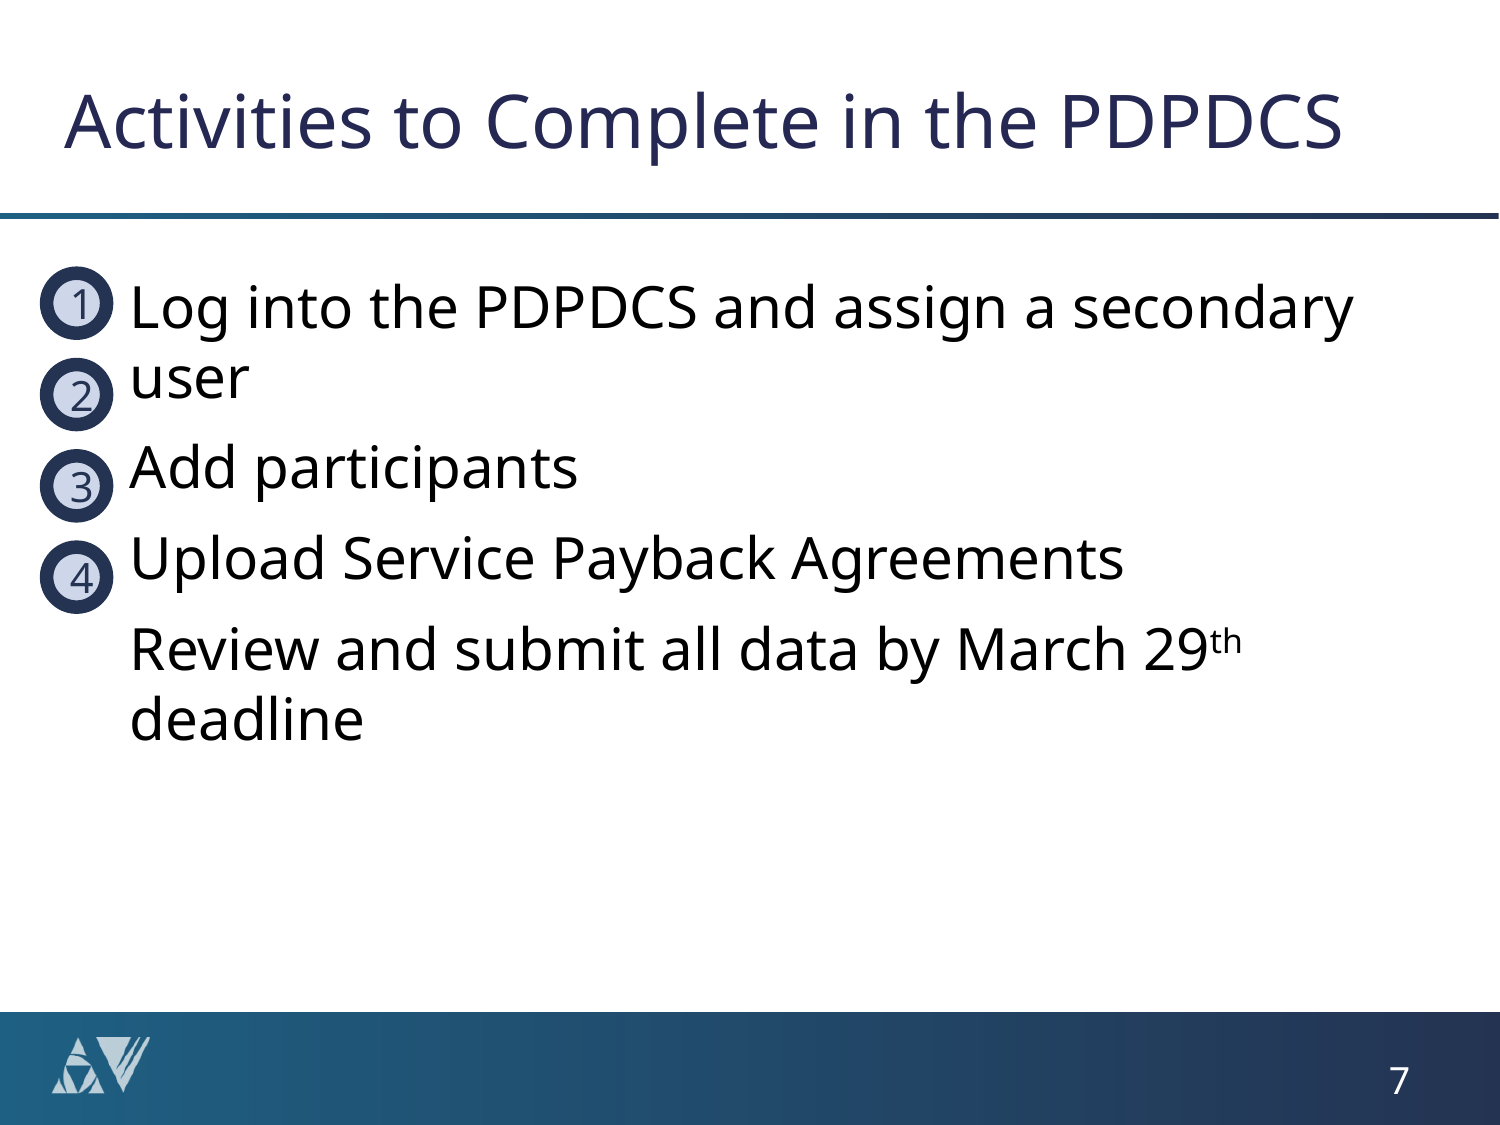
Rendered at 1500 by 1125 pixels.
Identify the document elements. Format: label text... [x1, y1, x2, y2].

picture [50, 1037, 150, 1094]
text_box 1 [45, 271, 109, 335]
title Activities to Complete in the PDPDCS [50, 37, 1425, 200]
text_box 3 [45, 454, 109, 518]
list Log into the PDPDCS and assign a secondary user Add participants Upload Service Payback Agreements Review and submit all data by March 29th deadline [115, 262, 1425, 1000]
slide_number 7 [1374, 1050, 1462, 1091]
text_box 2 [45, 362, 109, 427]
text_box 4 [45, 545, 109, 609]
